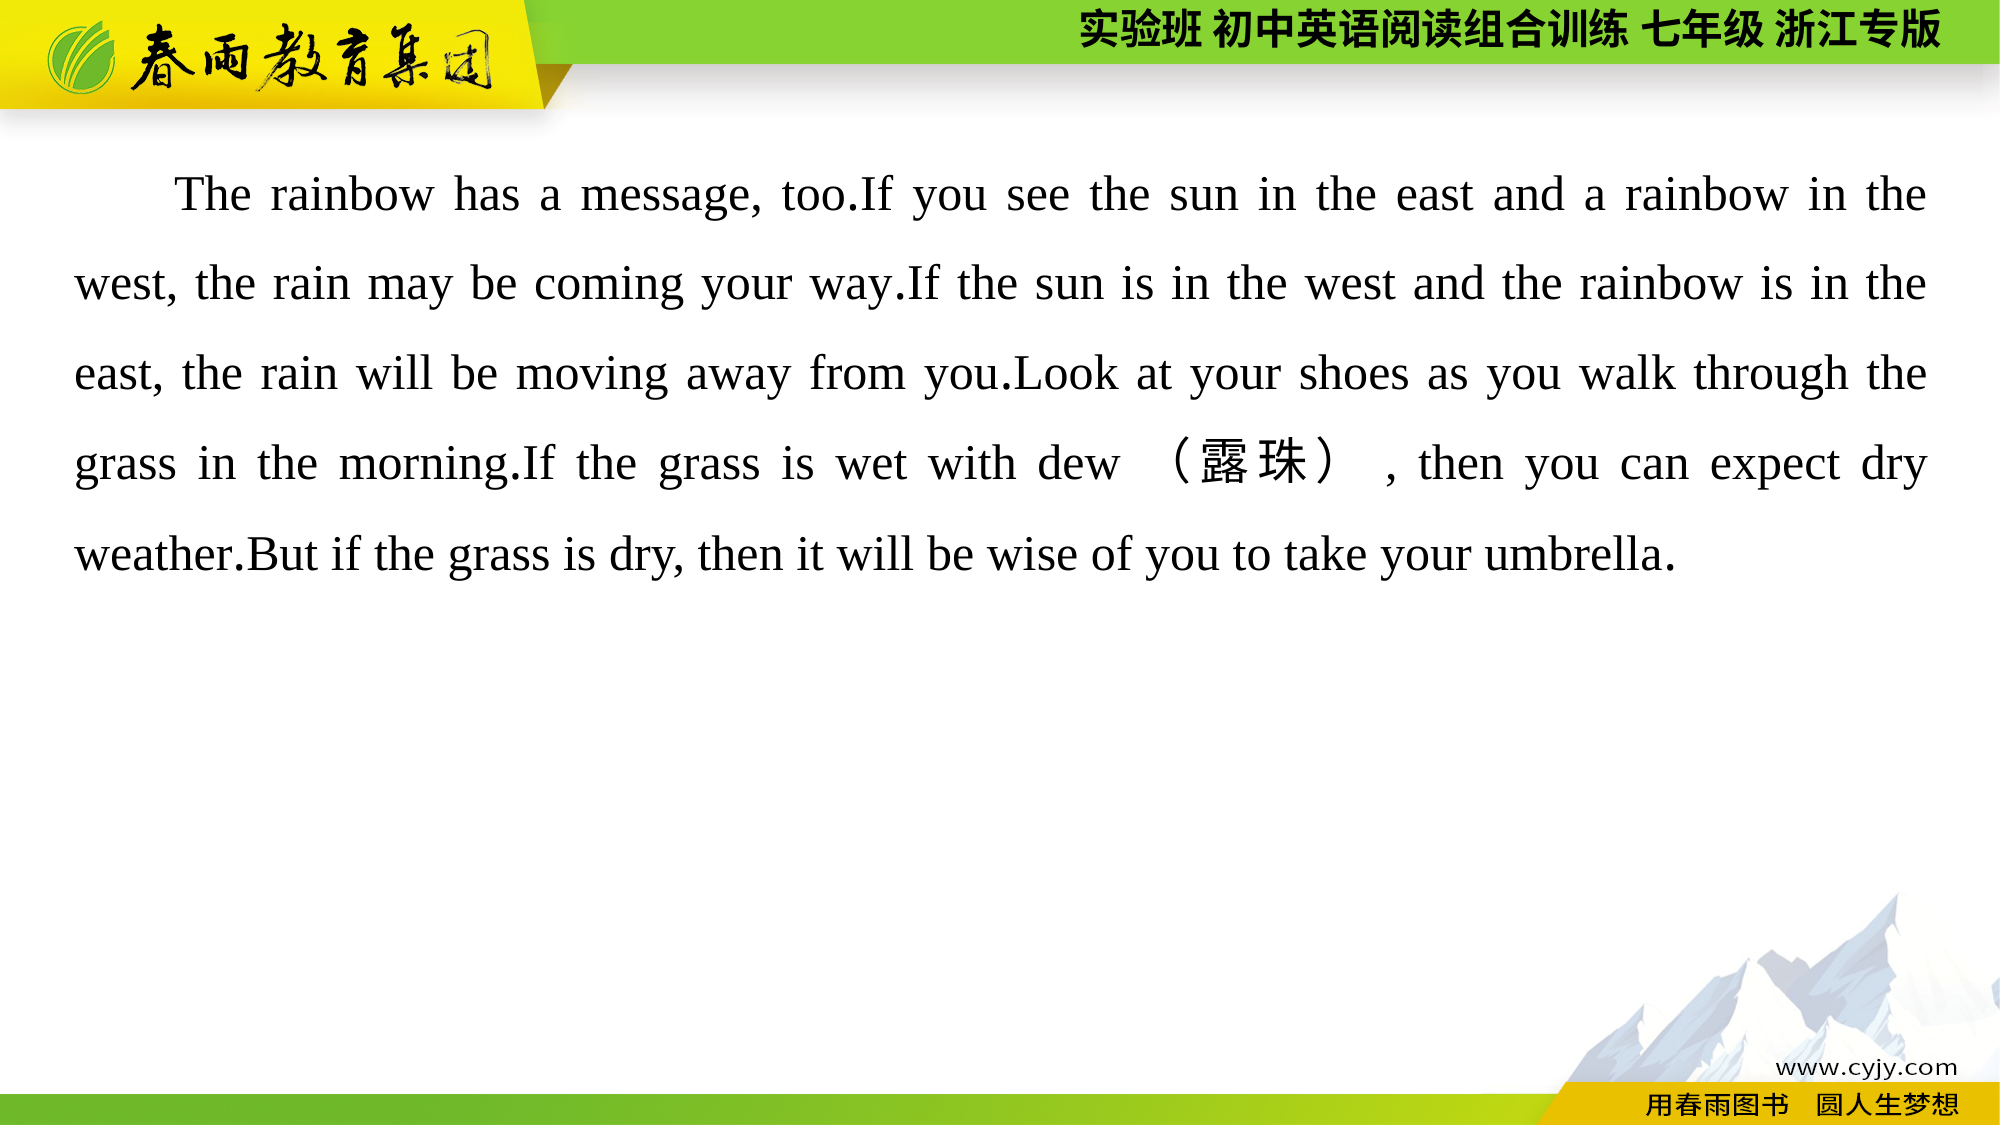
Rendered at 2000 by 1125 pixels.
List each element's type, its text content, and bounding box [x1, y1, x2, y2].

picture [0, 0, 2000, 1125]
list The rainbow has a message, too.If you see the sun in the east and a rainbow in the west, the rain may be coming your way.If the sun is in the west and the rainbow is in the east, the rain will be moving away from you.Look at your shoes as you walk through the grass in the morning.If the grass is wet with dew（露珠）, then you can expect dry weather.But if the grass is dry, then it will be wise of you to take your umbrella. [59, 122, 1944, 581]
